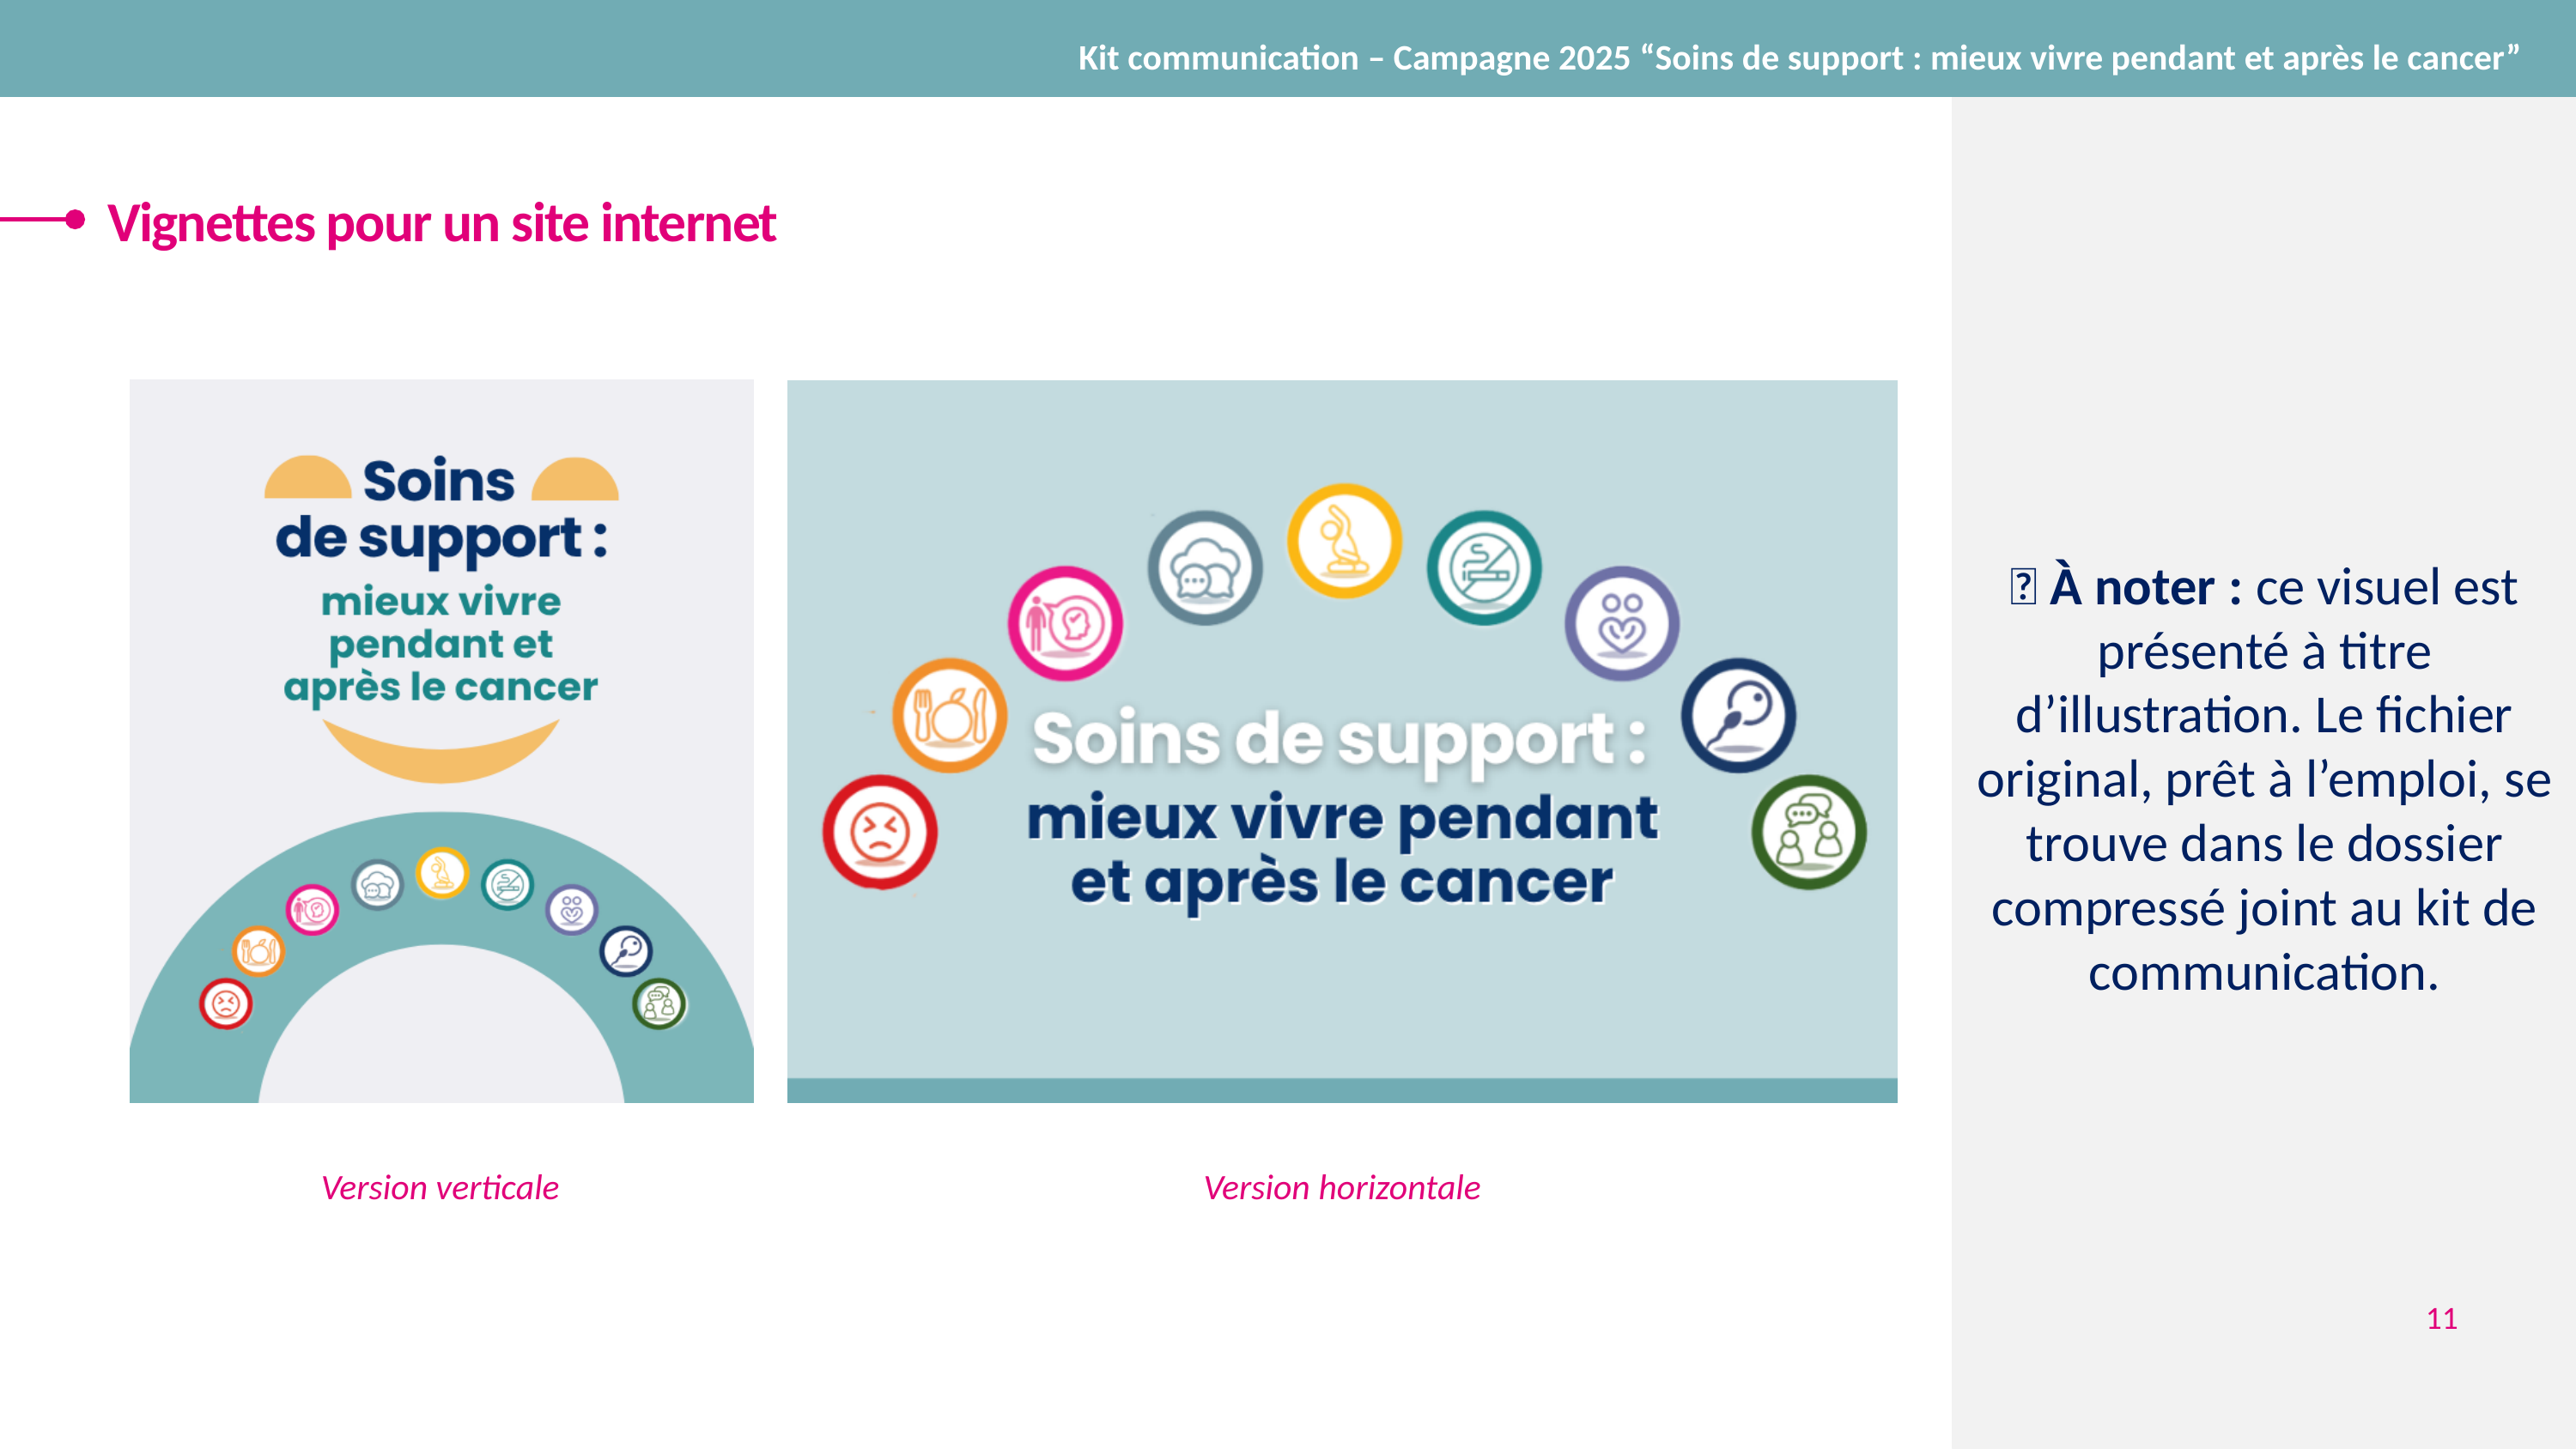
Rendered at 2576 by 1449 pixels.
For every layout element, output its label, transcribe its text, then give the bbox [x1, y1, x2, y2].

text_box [0, 0, 2576, 97]
text_box Vignettes pour un site internet [107, 172, 1795, 253]
text_box 11 [2425, 1298, 2458, 1337]
text_box [1952, 106, 2576, 1449]
text_box [0, 210, 84, 228]
picture [787, 379, 1899, 1103]
text_box 🔎 À noter : ce visuel est présenté à titre d’illustration. Le fichier original, prêt à l’emploi, se trouve dans le dossier compressé joint au kit de communication. [1953, 544, 2576, 1094]
text_box Version horizontale [1129, 1134, 1555, 1236]
text_box Version verticale [228, 1134, 653, 1236]
picture [129, 379, 754, 1104]
